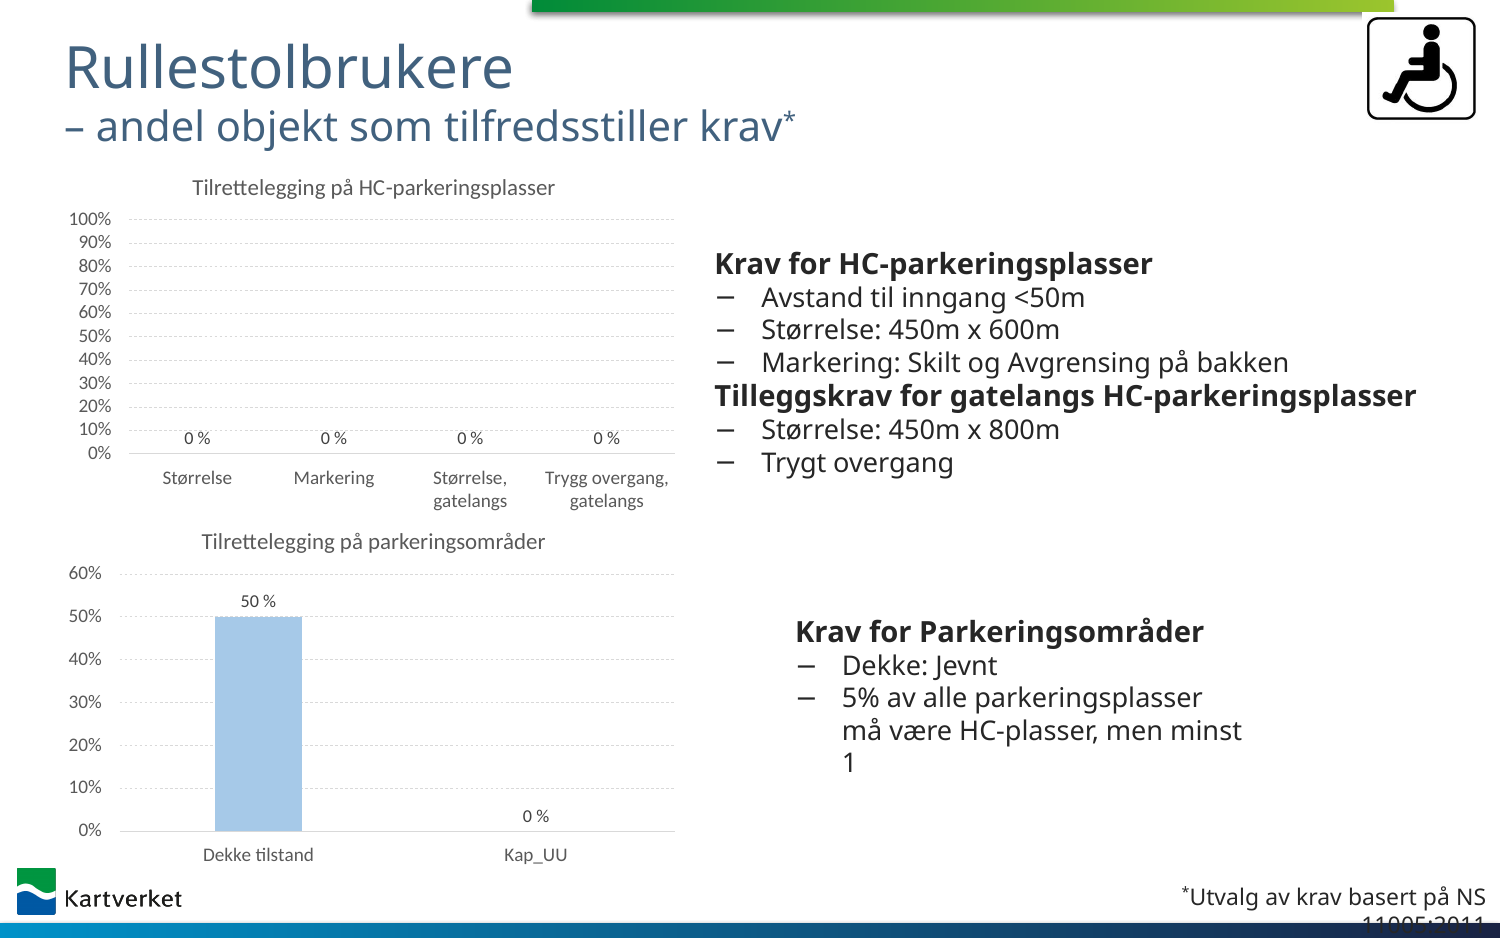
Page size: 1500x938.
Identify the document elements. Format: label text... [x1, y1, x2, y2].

picture [1362, 12, 1481, 126]
text_box Krav for Parkeringsområder Dekke: Jevnt 5% av alle parkeringsplasser må være HC-plasser, men minst 1 [780, 605, 1261, 786]
text_box *Utvalg av krav basert på NS 11005:2011 [1068, 873, 1500, 938]
picture [62, 520, 686, 874]
text_box Rullestolbrukere – andel objekt som tilfredsstiller krav* [49, 25, 1431, 158]
text_box Krav for HC-parkeringsplasser Avstand til inngang <50m Størrelse: 450m x 600m Markering: Skilt og Avgrensing på bakken Tilleggskrav for gatelangs HC-parkeringsplasser Størrelse: 450m x 800m Trygt overgang [699, 237, 1433, 485]
picture [62, 166, 686, 519]
